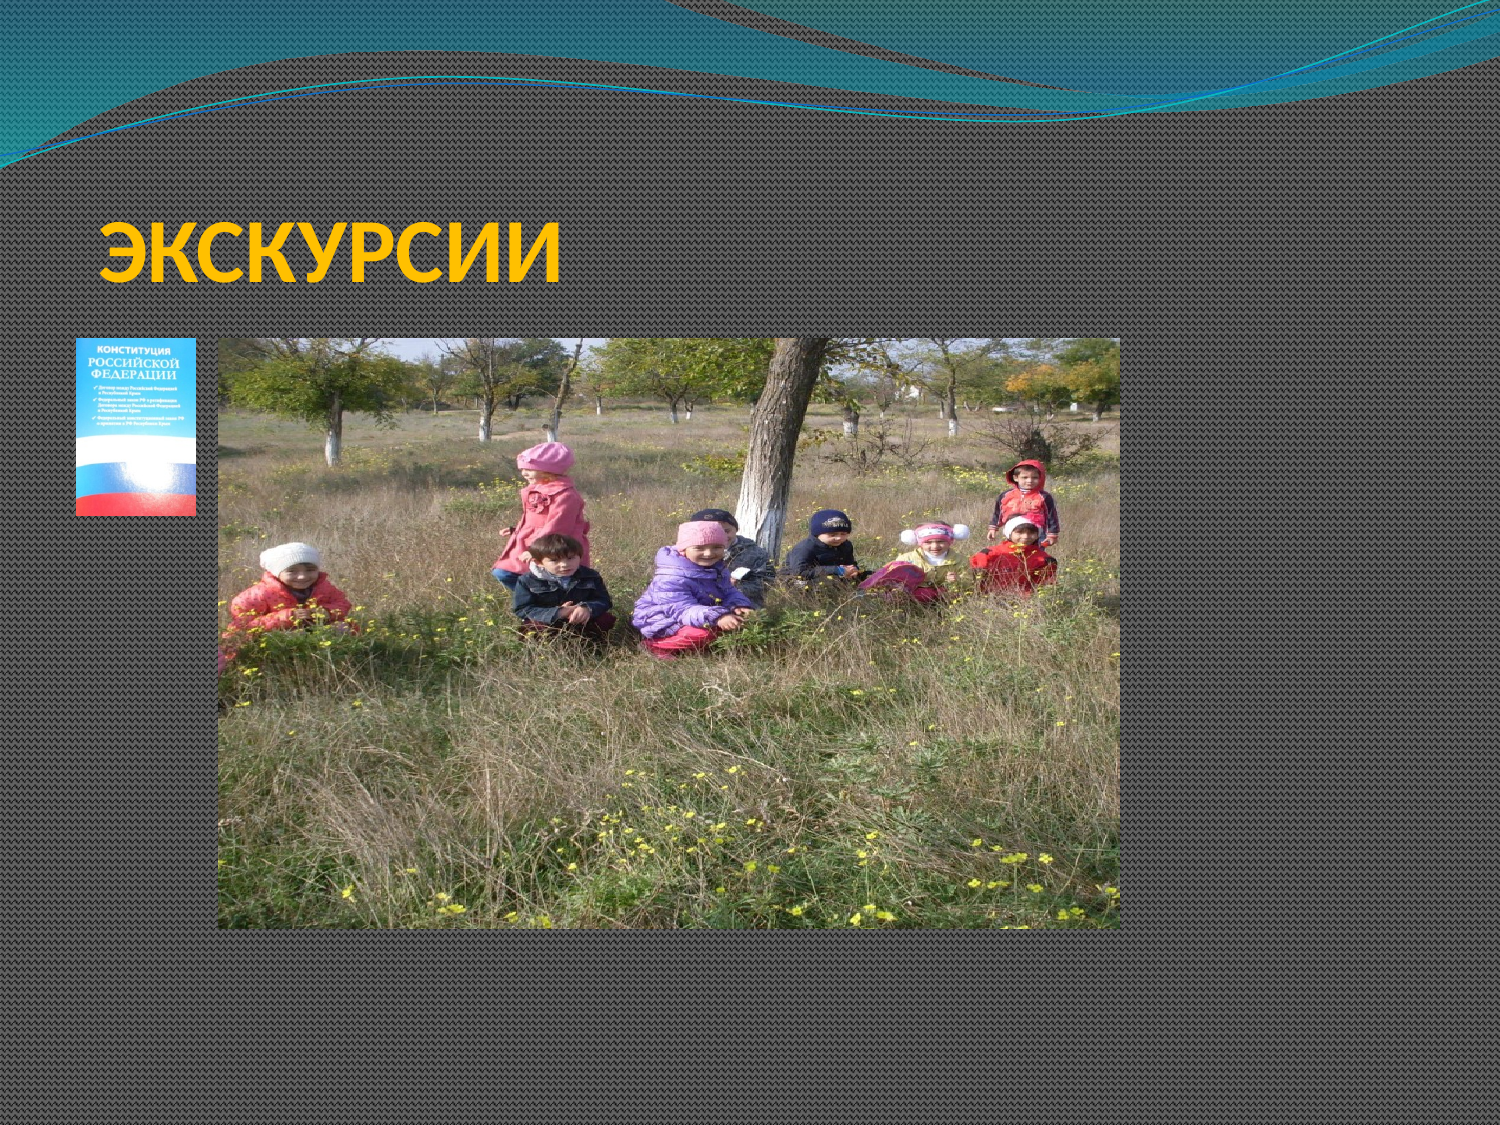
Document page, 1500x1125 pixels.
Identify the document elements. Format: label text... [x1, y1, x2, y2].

picture [218, 337, 1121, 929]
list 1 [75, 317, 1425, 1038]
title ЭКСКУРСИИ [75, 115, 1425, 303]
picture [76, 337, 196, 516]
